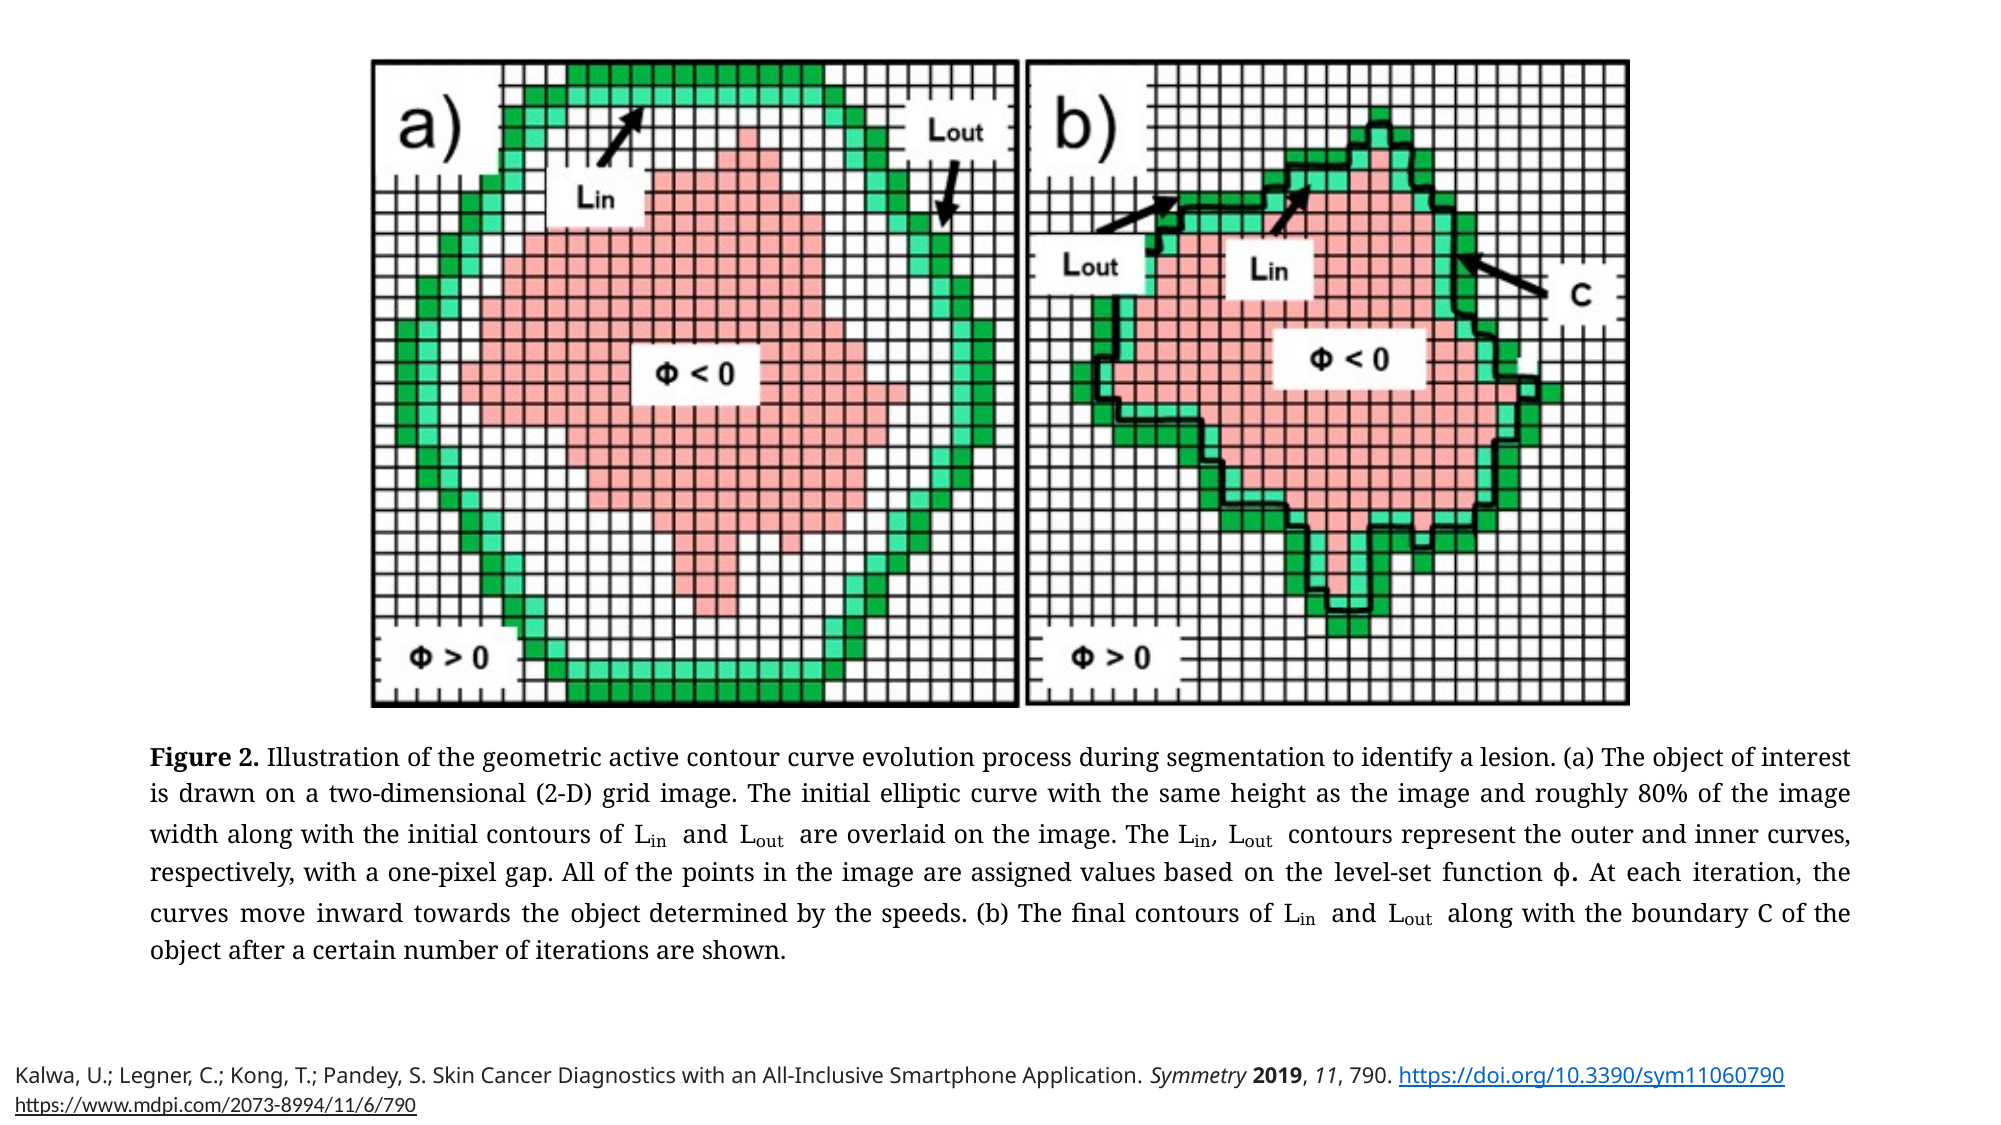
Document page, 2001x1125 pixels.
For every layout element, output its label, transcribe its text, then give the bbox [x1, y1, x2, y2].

picture [370, 58, 1630, 708]
text_box Kalwa, U.; Legner, C.; Kong, T.; Pandey, S. Skin Cancer Diagnostics with an All-Inclusive Smartphone Application. Symmetry 2019, 11, 790. https://doi.org/10.3390/sym11060790 https://www.mdpi.com/2073-8994/11/6/790 [0, 1054, 2000, 1125]
text_box Figure 2. Illustration of the geometric active contour curve evolution process during segmentation to identify a lesion. (a) The object of interest is drawn on a two-dimensional (2-D) grid image. The initial elliptic curve with the same height as the image and roughly 80% of the image width along with the initial contours of Lin and Lout are overlaid on the image. The Lin, Lout contours represent the outer and inner curves, respectively, with a one-pixel gap. All of the points in the image are assigned values based on the level-set function ϕ. At each iteration, the curves move inward towards the object determined by the speeds. (b) The final contours of Lin and Lout along with the boundary C of the object after a certain number of iterations are shown. [99, 734, 1900, 965]
